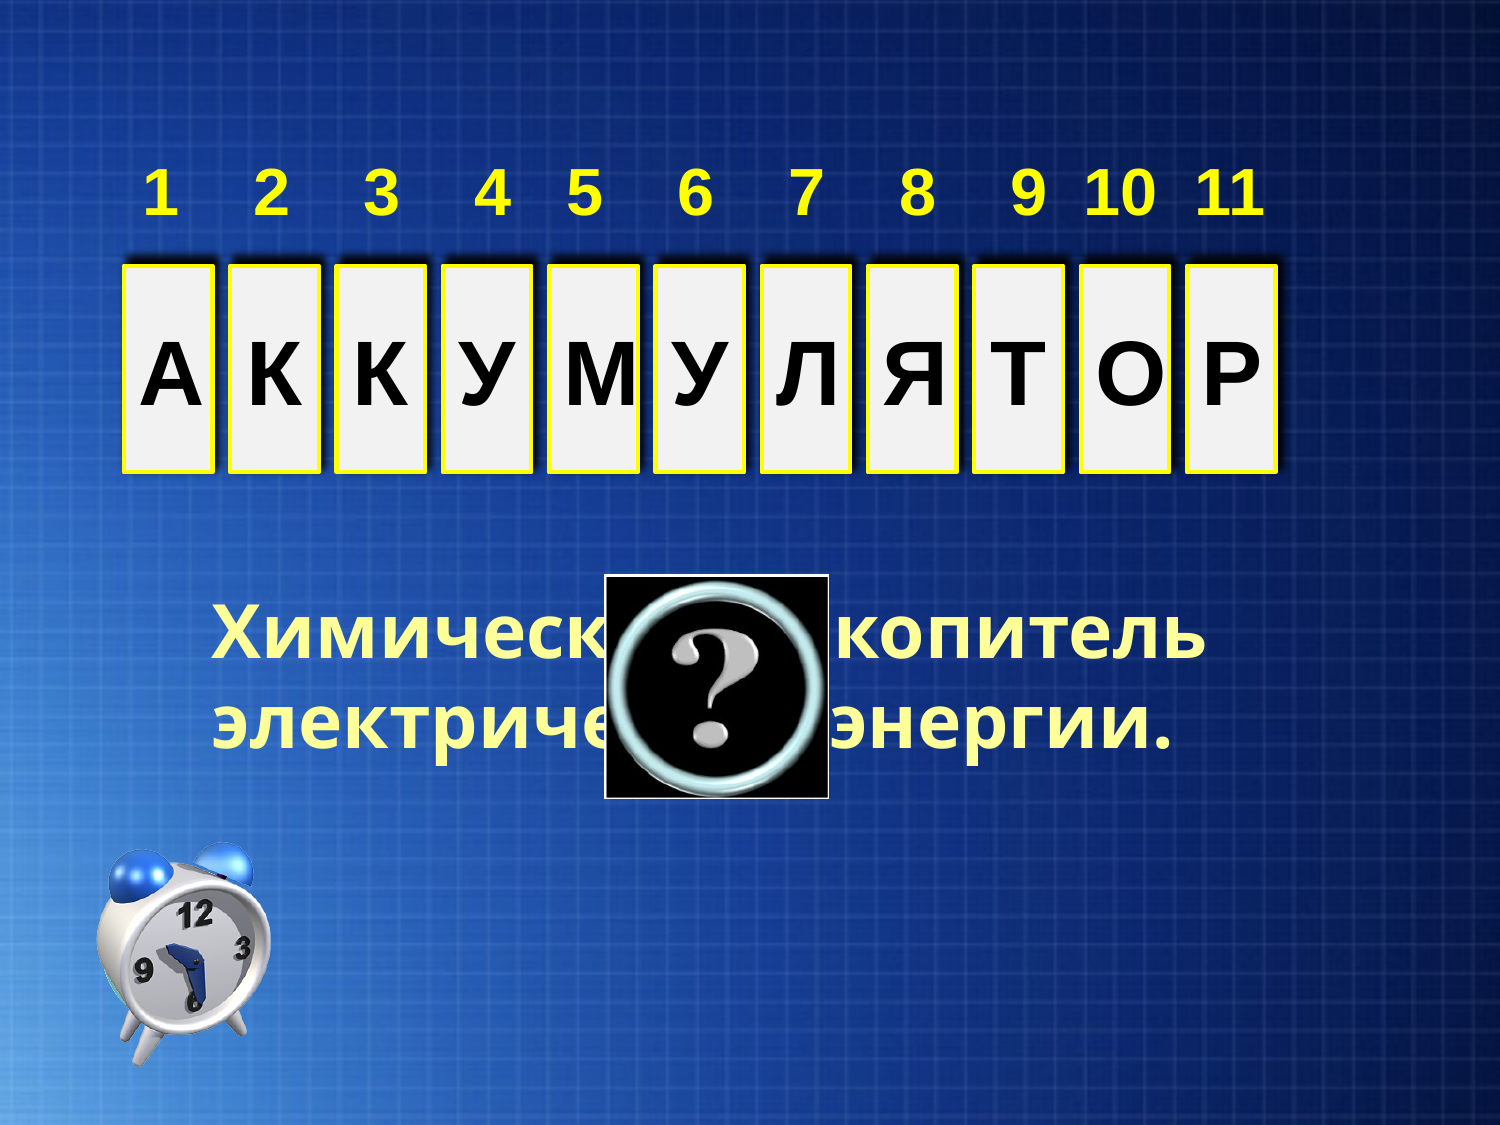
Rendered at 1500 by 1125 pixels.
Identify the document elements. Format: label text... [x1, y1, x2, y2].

text_box Я [866, 264, 959, 474]
picture [0, 0, 1500, 1125]
text_box А [122, 264, 215, 474]
text_box У [653, 264, 746, 474]
text_box О [1079, 264, 1171, 474]
text_box 1 2 3 4 5 6 7 8 9 10 11 [127, 140, 1375, 236]
text_box Л [760, 264, 852, 474]
text_box М [547, 264, 640, 474]
text_box Химический накопитель электрической энергии. [197, 576, 600, 772]
text_box Р [1185, 264, 1278, 474]
text_box Химический накопитель электрической энергии. [831, 576, 1265, 772]
text_box К [334, 264, 427, 474]
text_box К [228, 264, 321, 474]
text_box У [441, 264, 533, 474]
text_box Т [972, 264, 1065, 474]
